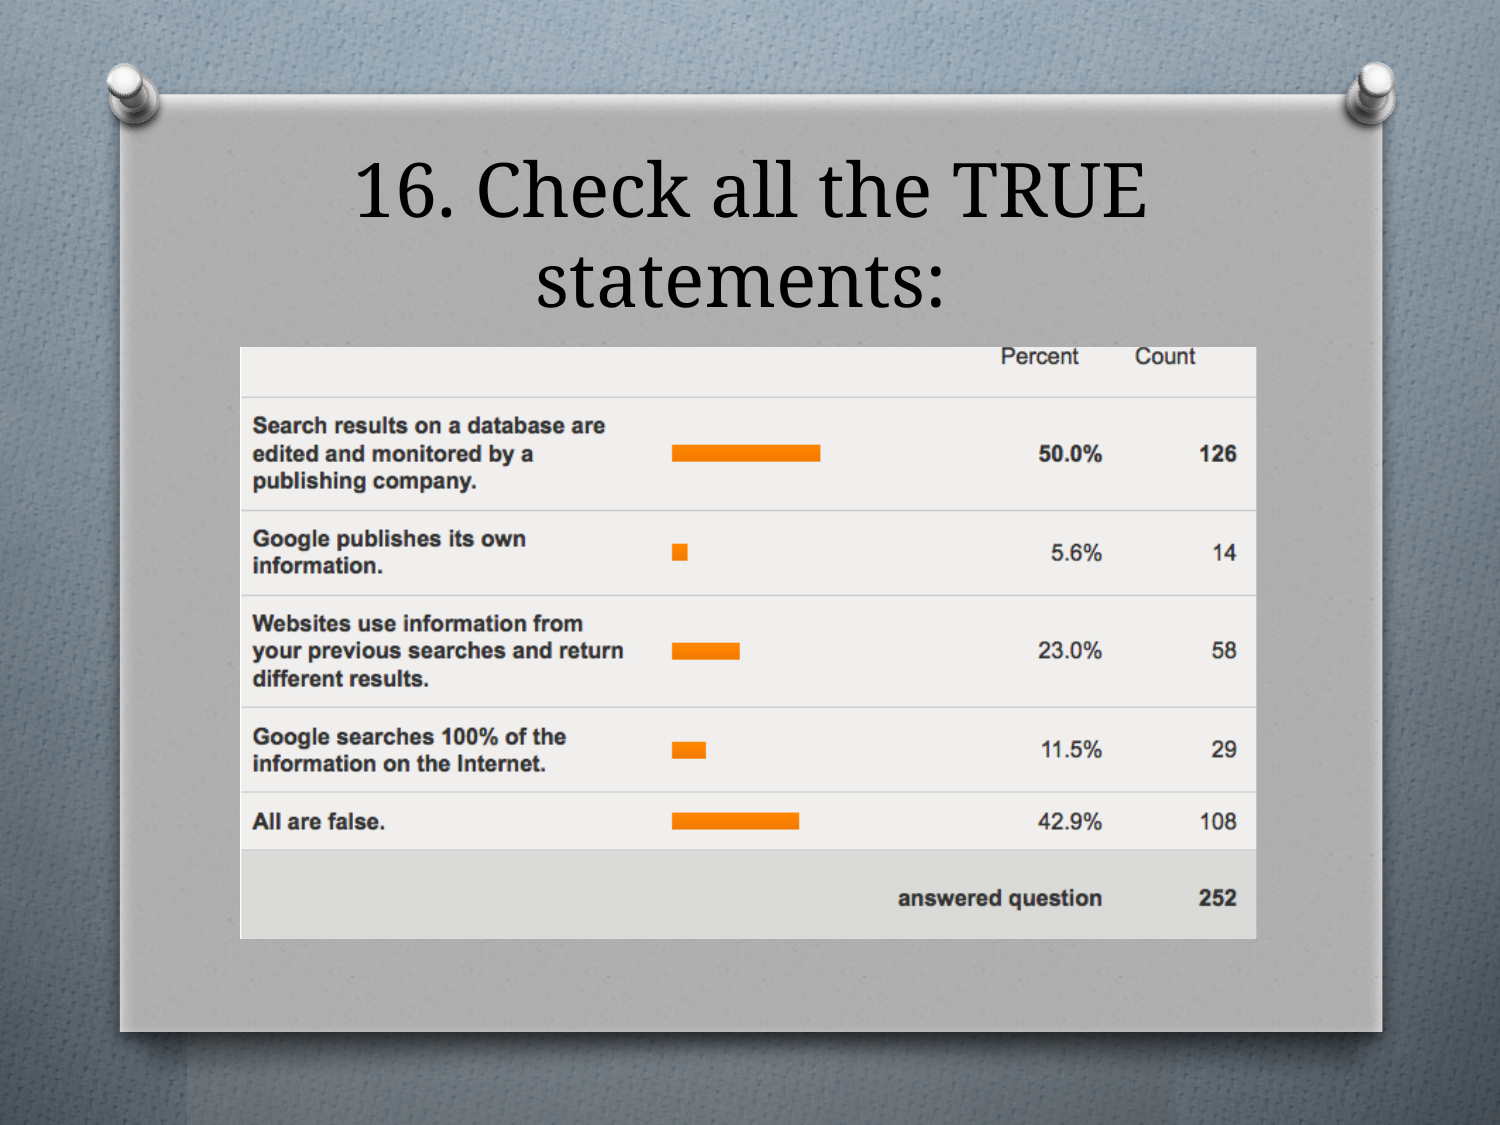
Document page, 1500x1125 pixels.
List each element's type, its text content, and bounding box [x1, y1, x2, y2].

picture [75, 29, 198, 153]
picture [1317, 35, 1439, 156]
title 16. Check all the TRUE statements: [179, 134, 1323, 332]
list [239, 347, 1257, 940]
